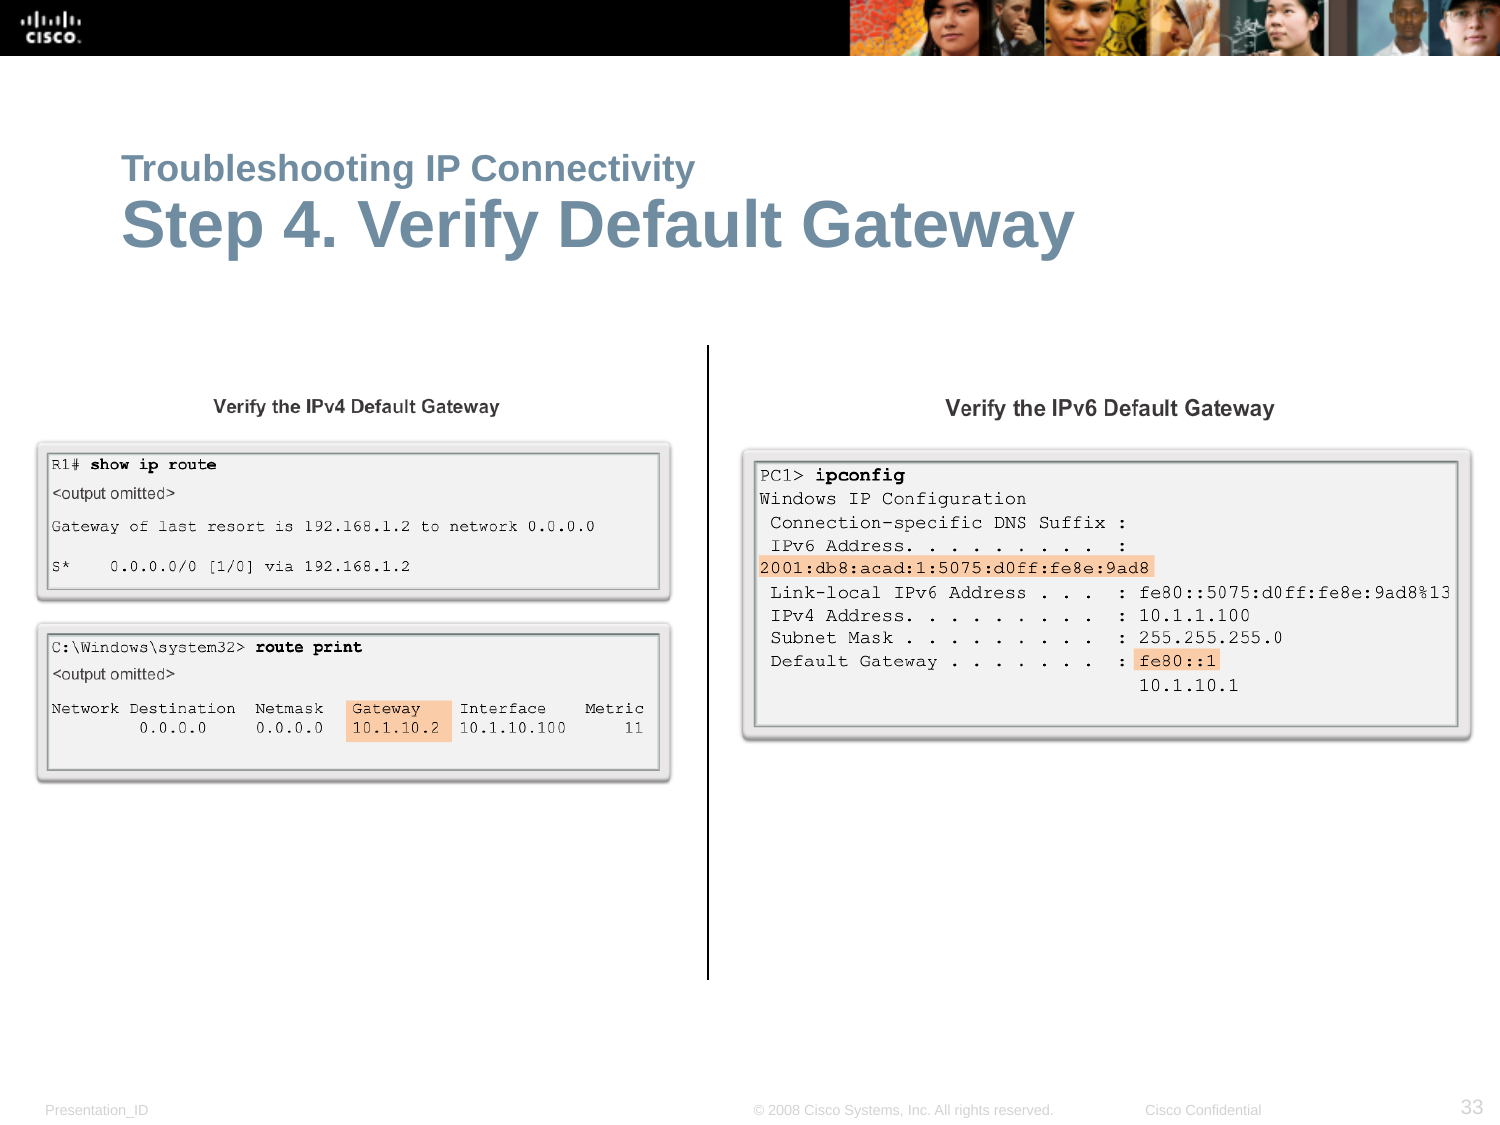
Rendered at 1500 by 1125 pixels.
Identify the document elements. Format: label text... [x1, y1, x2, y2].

title Troubleshooting IP Connectivity Step 4. Verify Default Gateway [107, 130, 1444, 269]
picture [0, 0, 1500, 56]
picture [0, 390, 1477, 791]
